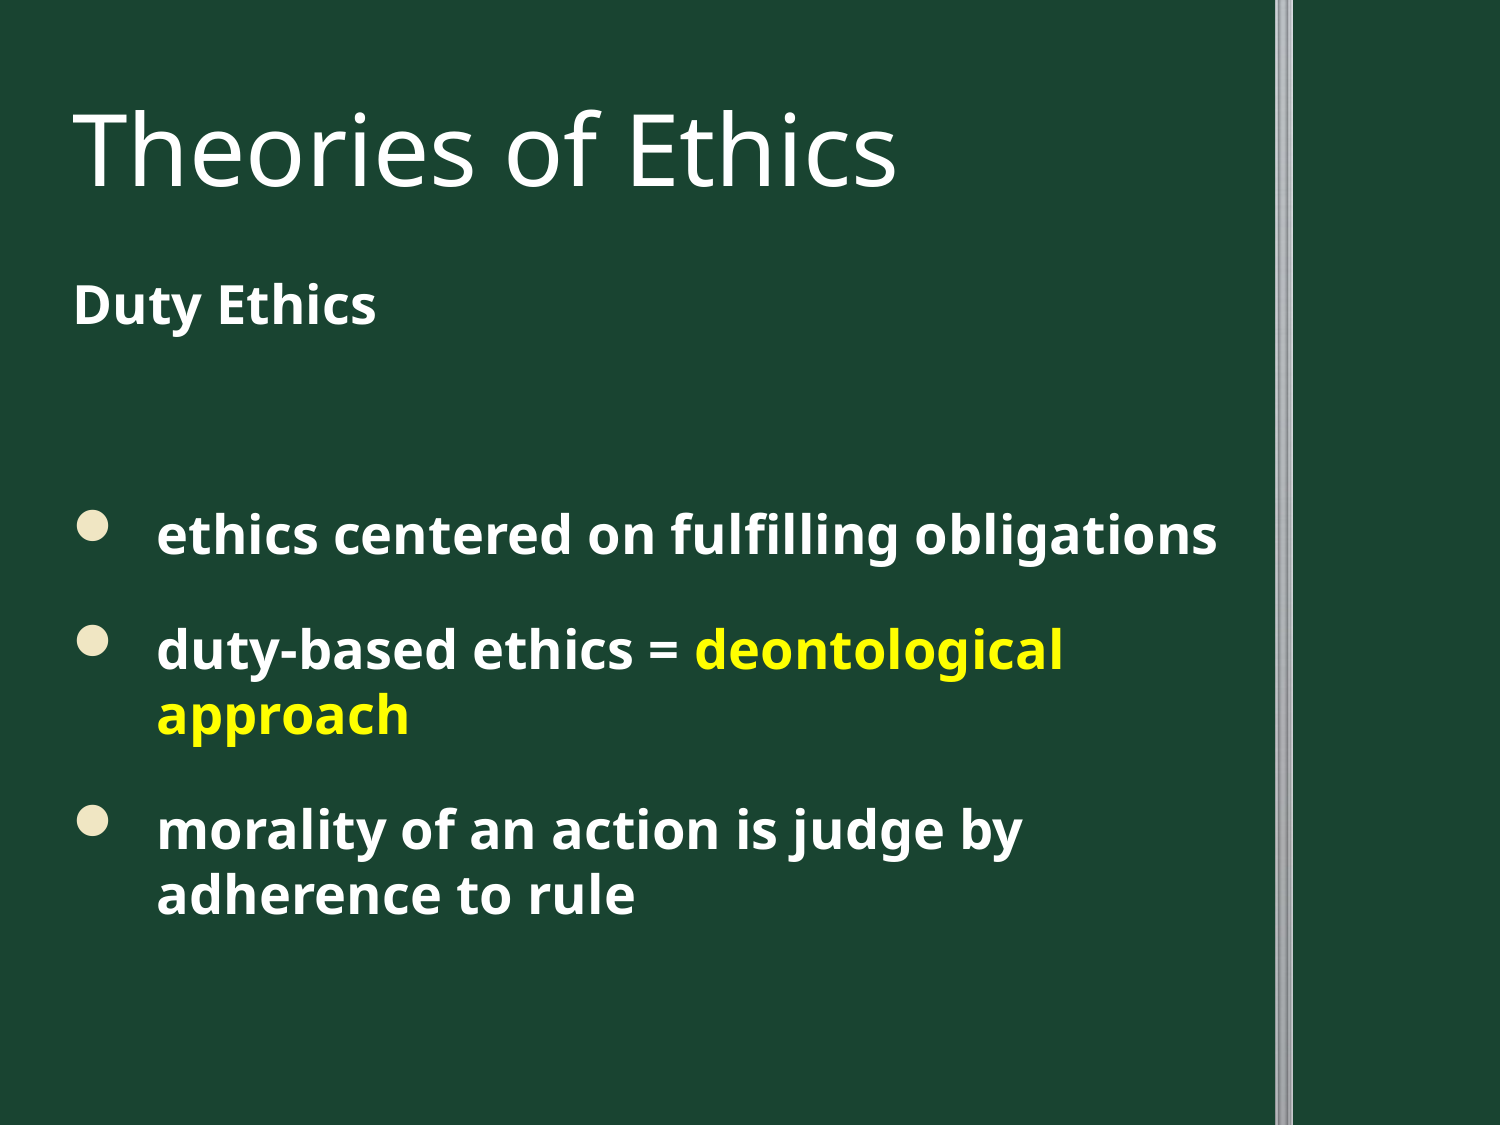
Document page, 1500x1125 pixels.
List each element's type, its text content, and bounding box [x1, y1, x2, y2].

title Theories of Ethics [57, 86, 1220, 207]
picture [1275, 0, 1293, 1125]
list Duty Ethics ethics centered on fulfilling obligations duty-based ethics = deontological approach morality of an action is judge by adherence to rule [57, 262, 1268, 1125]
